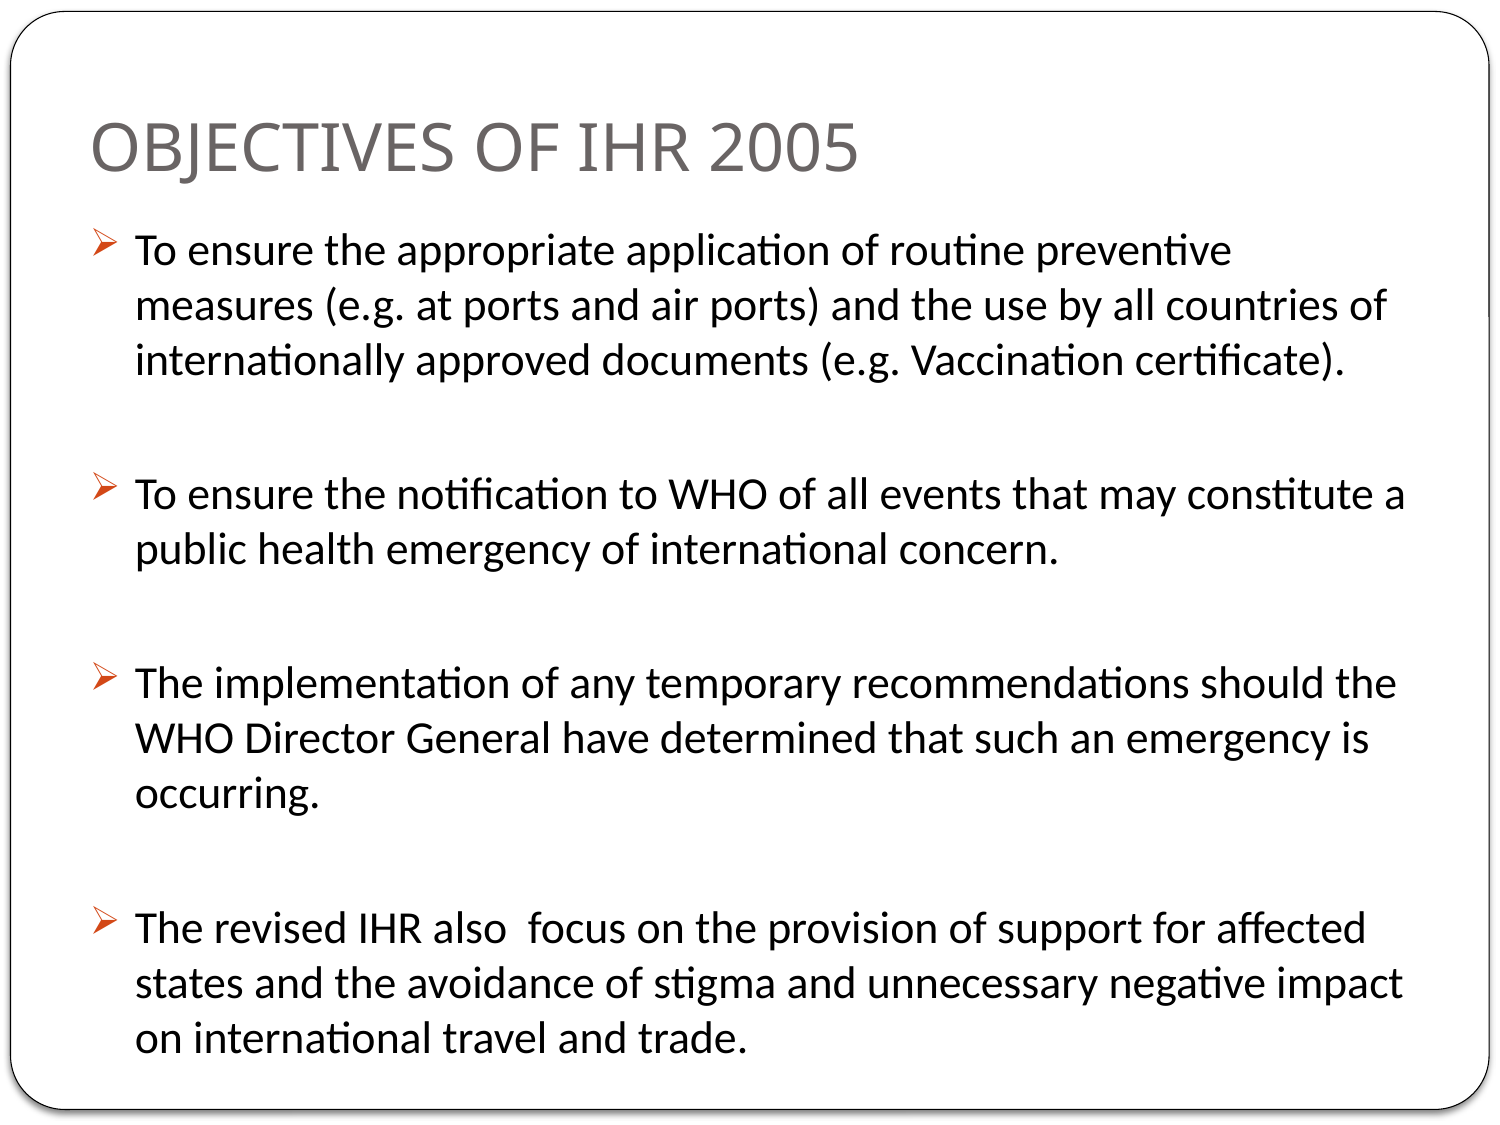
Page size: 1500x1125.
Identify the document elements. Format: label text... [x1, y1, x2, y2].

title OBJECTIVES OF IHR 2005 [75, 45, 1425, 200]
list To ensure the appropriate application of routine preventive measures (e.g. at ports and air ports) and the use by all countries of internationally approved documents (e.g. Vaccination certificate). To ensure the notification to WHO of all events that may constitute a public health emergency of international concern. The implementation of any temporary recommendations should the WHO Director General have determined that such an emergency is occurring. The revised IHR also focus on the provision of support for affected states and the avoidance of stigma and unnecessary negative impact on international travel and trade. [75, 212, 1425, 1005]
